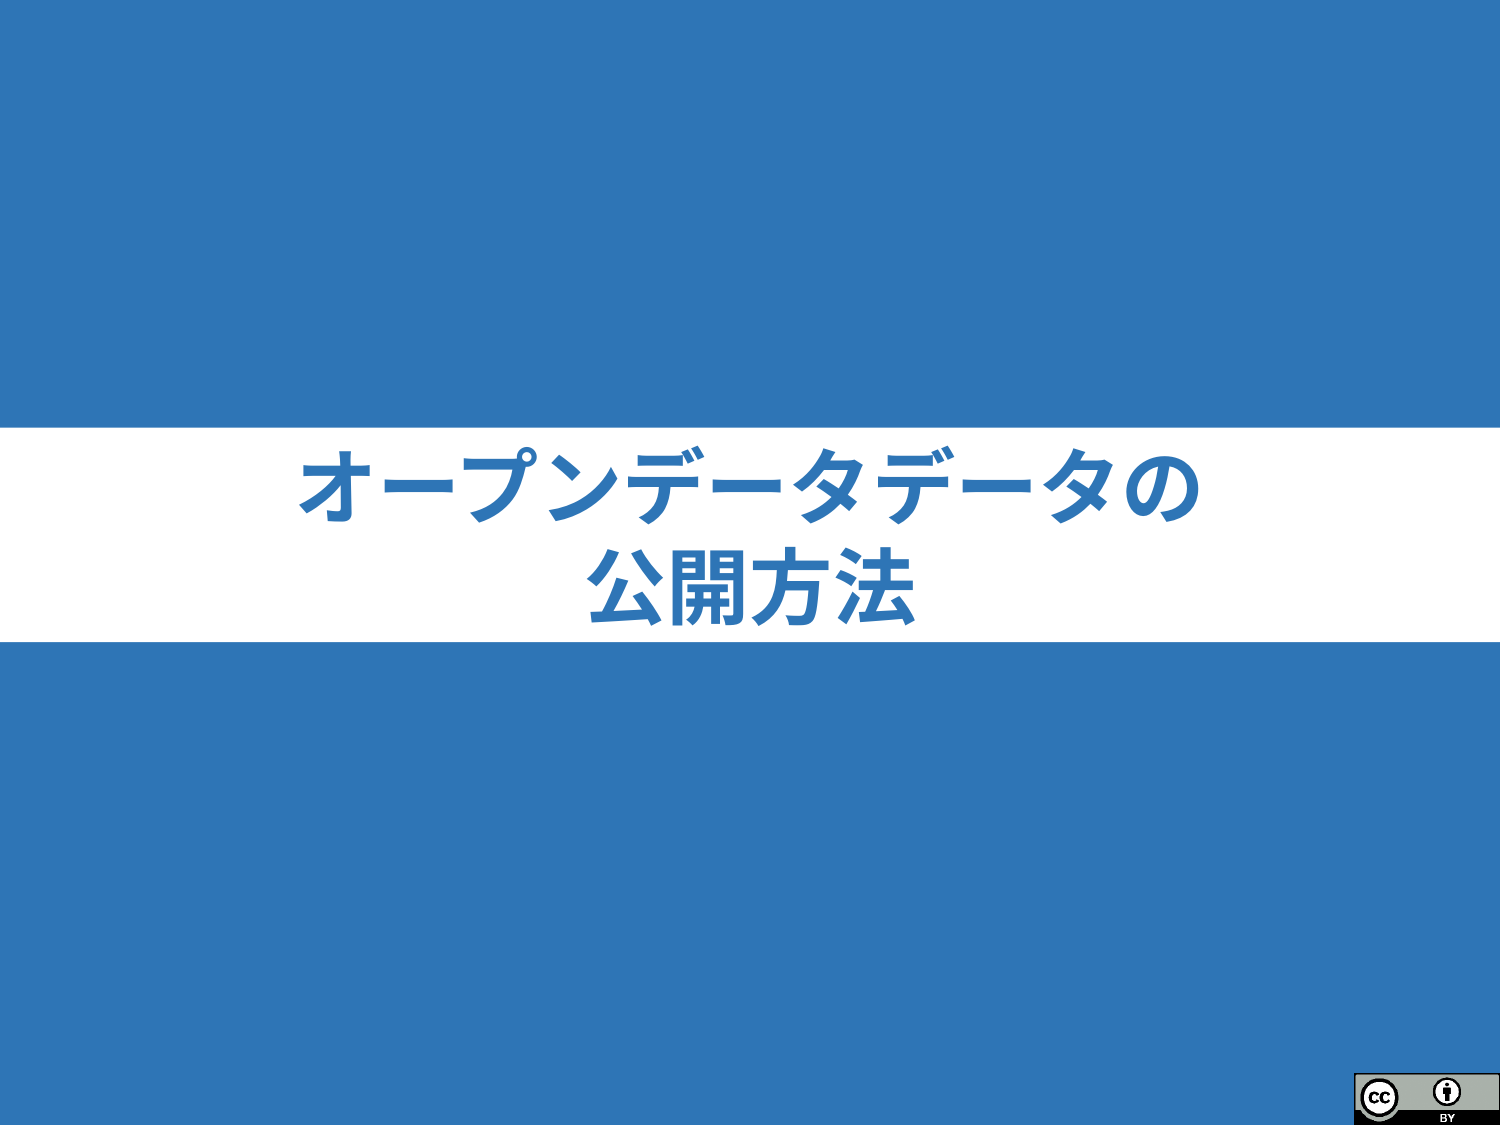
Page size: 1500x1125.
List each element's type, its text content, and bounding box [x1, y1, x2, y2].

picture [1354, 1073, 1500, 1125]
text_box オープンデータデータの 公開方法 [0, 427, 1500, 643]
